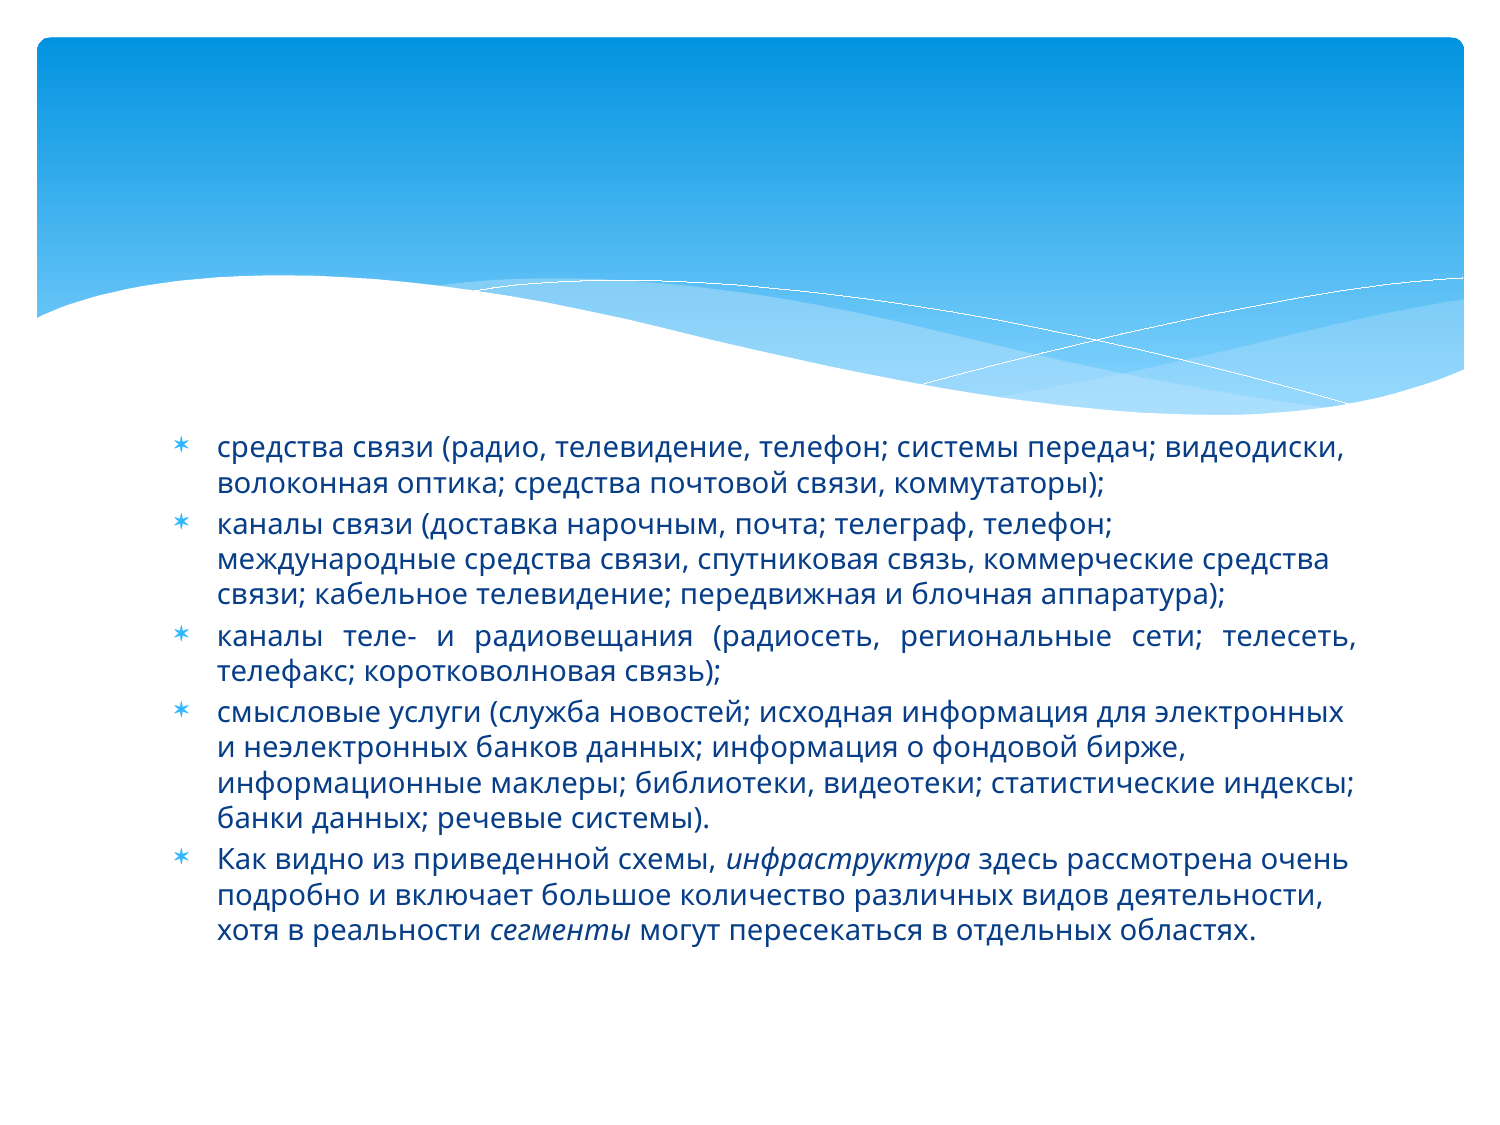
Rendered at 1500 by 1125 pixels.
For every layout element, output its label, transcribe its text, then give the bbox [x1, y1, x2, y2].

list средства связи (радио, телевидение, телефон; системы передач; видеодиски, волоконная оптика; средства почтовой связи, коммутаторы); каналы связи (доставка нарочным, почта; телеграф, телефон; международные средства связи, спутниковая связь, коммерческие средства связи; кабельное телевидение; передвижная и блочная аппаратура); каналы теле- и радиовещания (радиосеть, региональные сети; телесеть, телефакс; коротковолновая связь); смысловые услуги (служба новостей; исходная информация для электронных и неэлектронных банков данных; информация о фондовой бирже, информационные маклеры; библиотеки, видеотеки; статистические индексы; банки данных; речевые системы). Как видно из приведенной схемы, инфраструктура здесь рассмотрена очень подробно и включает большое количество различных видов деятельности, хотя в реальности сегменты могут пересекаться в отдельных областях. [159, 420, 1375, 987]
